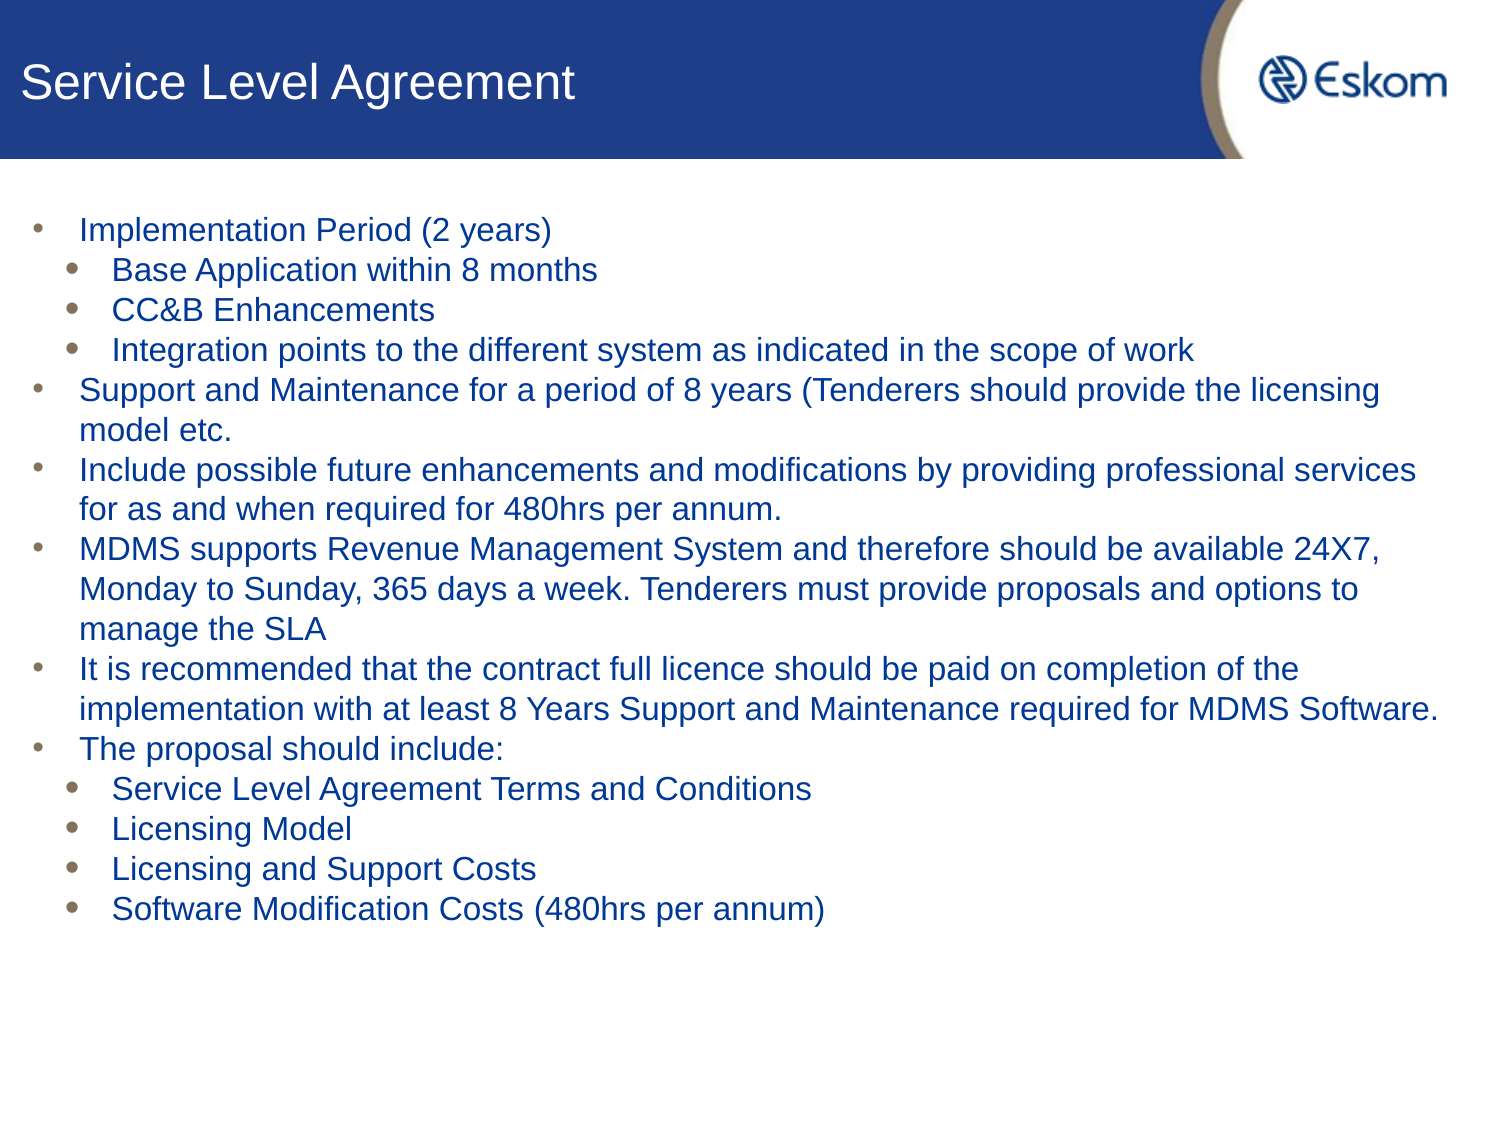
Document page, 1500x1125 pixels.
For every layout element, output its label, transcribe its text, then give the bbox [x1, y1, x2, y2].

title Service Level Agreement [20, 49, 1169, 110]
picture [0, 0, 1246, 159]
picture [1257, 55, 1450, 104]
list Implementation Period (2 years) Base Application within 8 months CC&B Enhancements Integration points to the different system as indicated in the scope of work Support and Maintenance for a period of 8 years (Tenderers should provide the licensing model etc. Include possible future enhancements and modifications by providing professional services for as and when required for 480hrs per annum. MDMS supports Revenue Management System and therefore should be available 24X7, Monday to Sunday, 365 days a week. Tenderers must provide proposals and options to manage the SLA It is recommended that the contract full licence should be paid on completion of the implementation with at least 8 Years Support and Maintenance required for MDMS Software. The proposal should include: Service Level Agreement Terms and Conditions Licensing Model Licensing and Support Costs Software Modification Costs (480hrs per annum) [32, 207, 1459, 1062]
